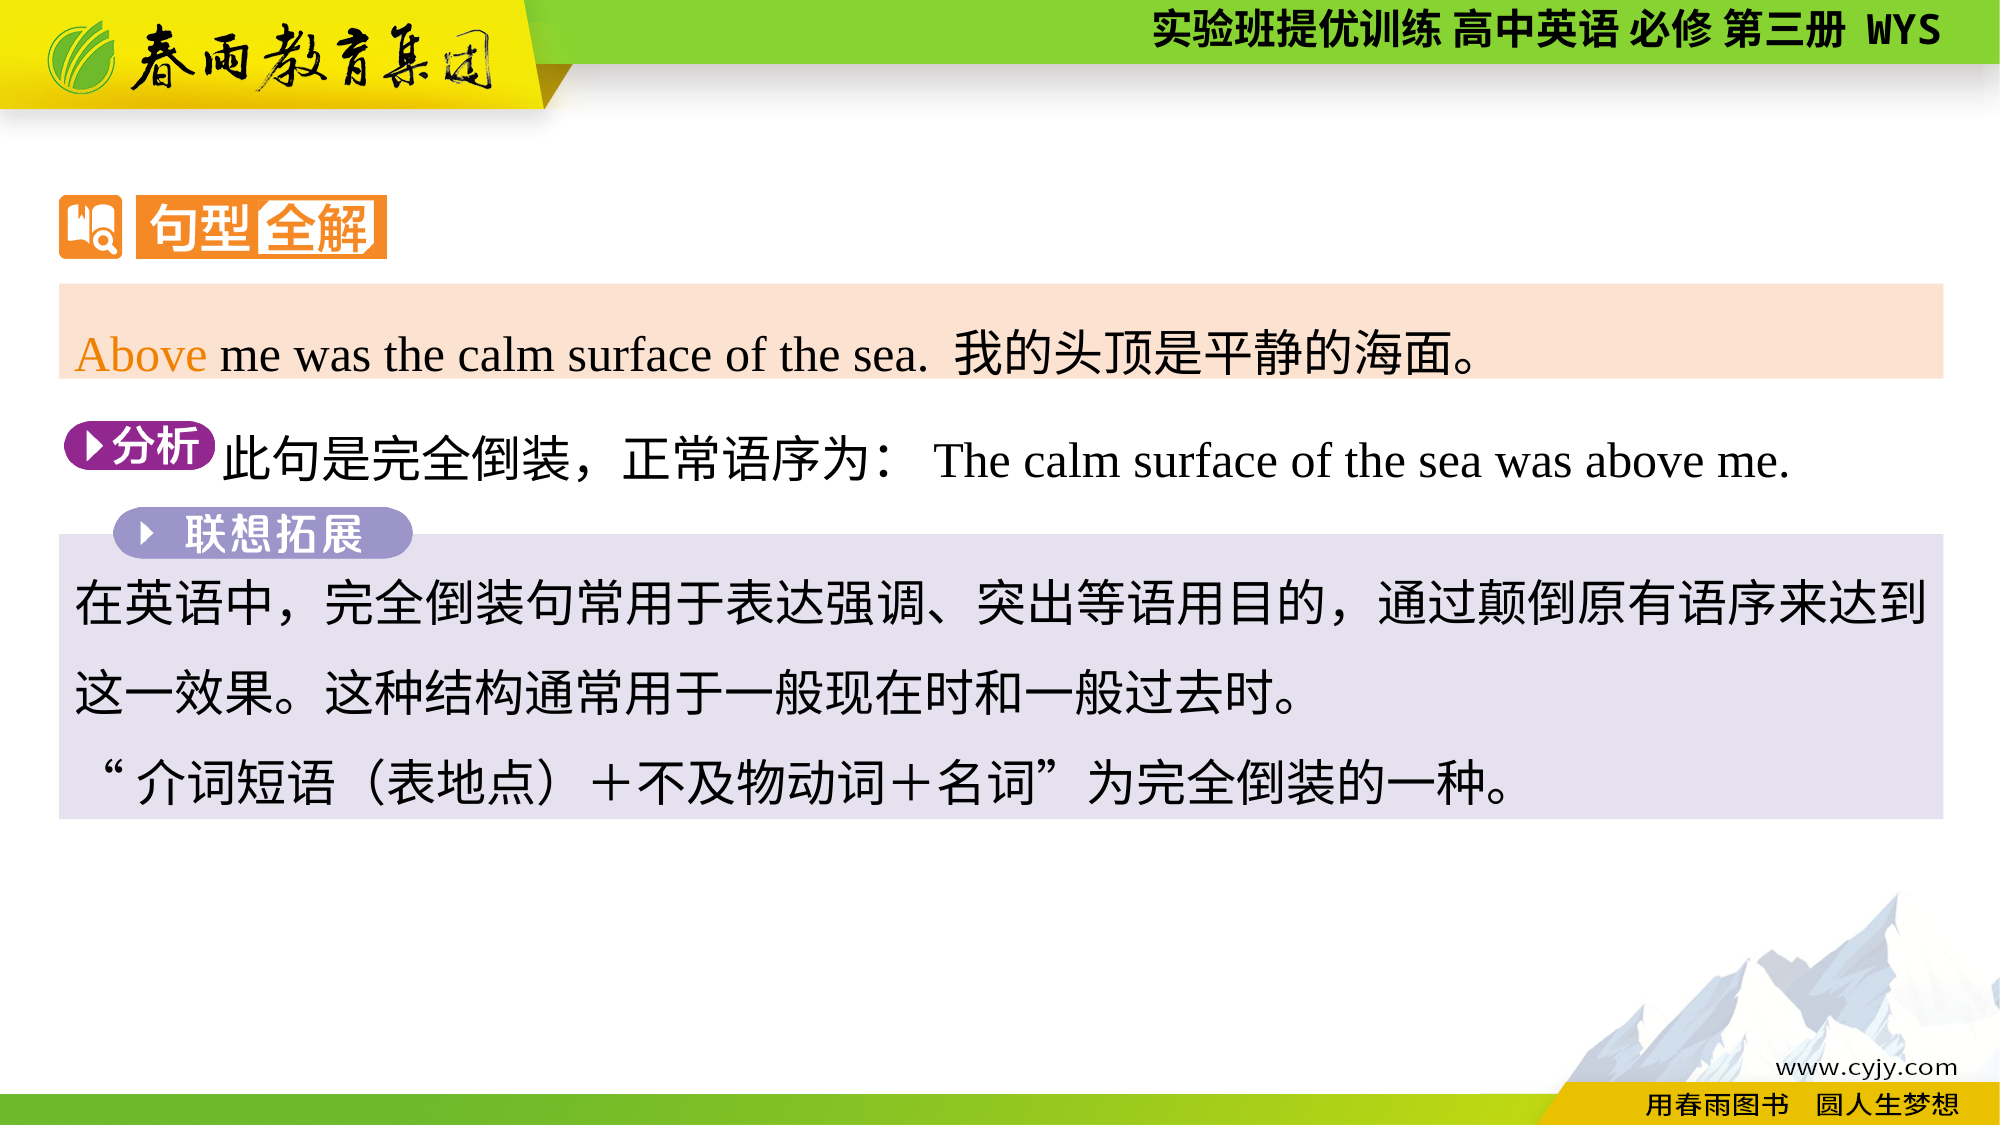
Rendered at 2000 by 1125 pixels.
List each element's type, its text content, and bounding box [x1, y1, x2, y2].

text_box 在英语中，完全倒装句常用于表达强调、突出等语用目的，通过颠倒原有语序来达到这一效果。这种结构通常用于一般现在时和一般过去时。 “介词短语（表地点）＋不及物动词＋名词”为完全倒装的一种。 [59, 534, 1944, 820]
list Above me was the calm surface of the sea. 我的头顶是平静的海面。 [59, 283, 1944, 379]
picture [0, 0, 2000, 1125]
text_box 此句是完全倒装，正常语序为：The calm surface of the sea was above me. [59, 389, 1944, 495]
